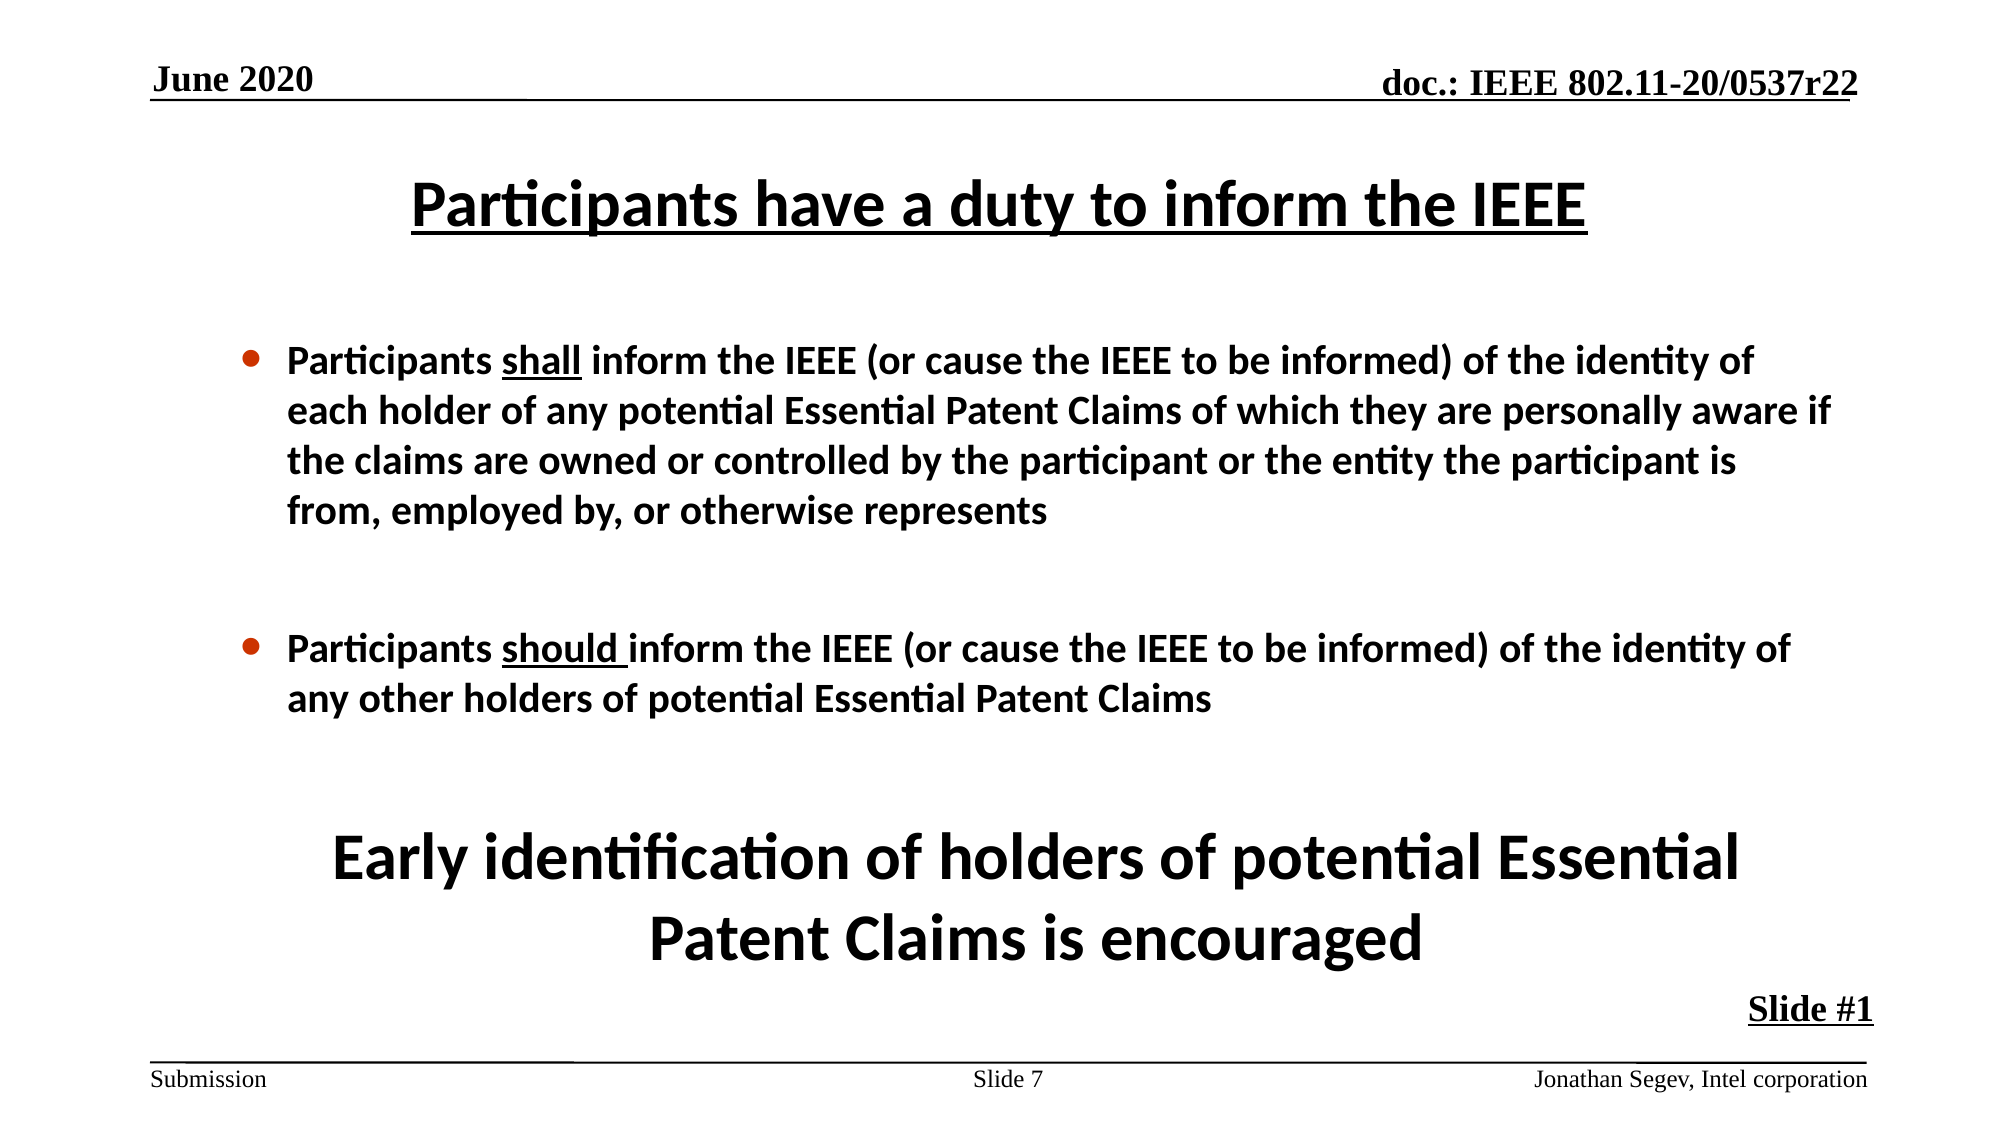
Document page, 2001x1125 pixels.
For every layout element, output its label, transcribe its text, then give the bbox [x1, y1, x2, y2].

slide_number Slide 7 [950, 1061, 1067, 1123]
text_box Slide #1 [1733, 976, 1890, 1037]
list Participants shall inform the IEEE (or cause the IEEE to be informed) of the identity of each holder of any potential Essential Patent Claims of which they are personally aware if the claims are owned or controlled by the participant or the entity the participant is from, employed by, or otherwise represents Participants should inform the IEEE (or cause the IEEE to be informed) of the identity of any other holders of potential Essential Patent Claims Early identification of holders of potential Essential Patent Claims is encouraged [149, 324, 1850, 1000]
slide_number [152, 54, 563, 100]
footer Jonathan Segev, Intel corporation [1171, 1061, 1869, 1093]
title Participants have a duty to inform the IEEE [149, 112, 1850, 288]
